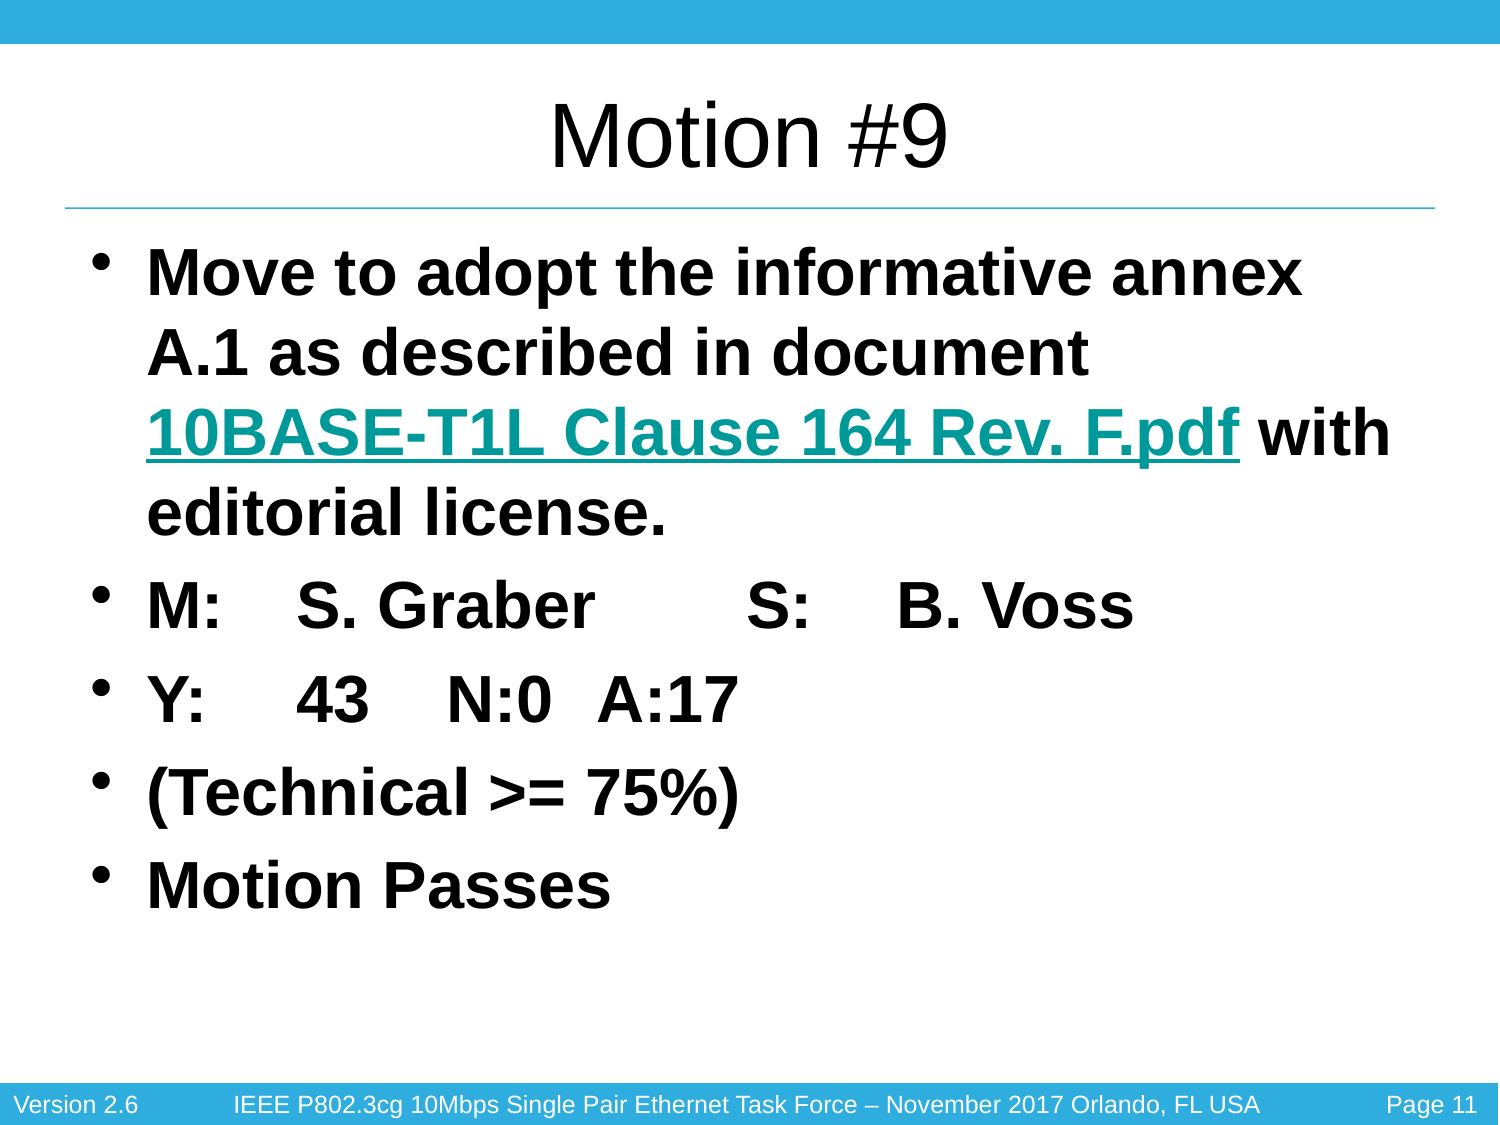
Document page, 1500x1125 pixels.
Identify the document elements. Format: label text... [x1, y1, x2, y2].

list Move to adopt the informative annex A.1 as described in document 10BASE-T1L Clause 164 Rev. F.pdf with editorial license. M: S. Graber S: B. Voss Y: 43 N:0 A:17 (Technical >= 75%) Motion Passes [74, 221, 1426, 965]
title Motion #9 [74, 66, 1426, 197]
